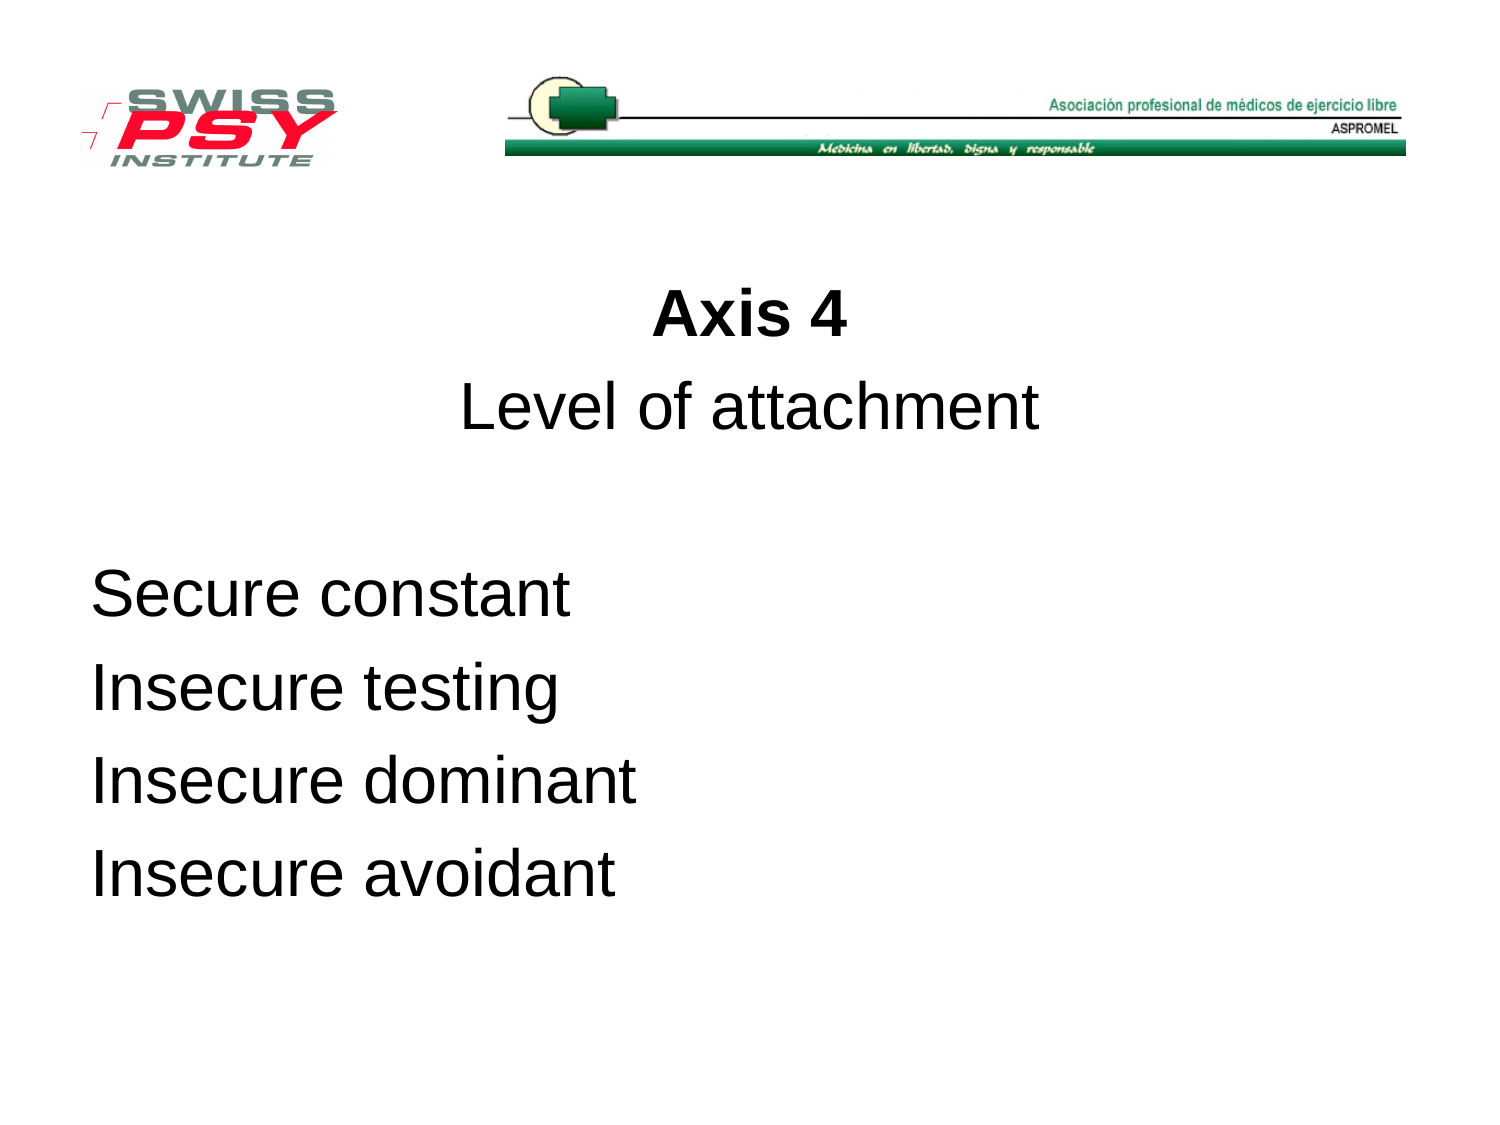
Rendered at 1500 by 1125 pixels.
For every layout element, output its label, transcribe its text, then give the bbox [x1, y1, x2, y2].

list Axis 4 Level of attachment Secure constant Insecure testing Insecure dominant Insecure avoidant [75, 262, 1425, 1005]
picture [80, 87, 339, 169]
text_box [505, 72, 1406, 157]
